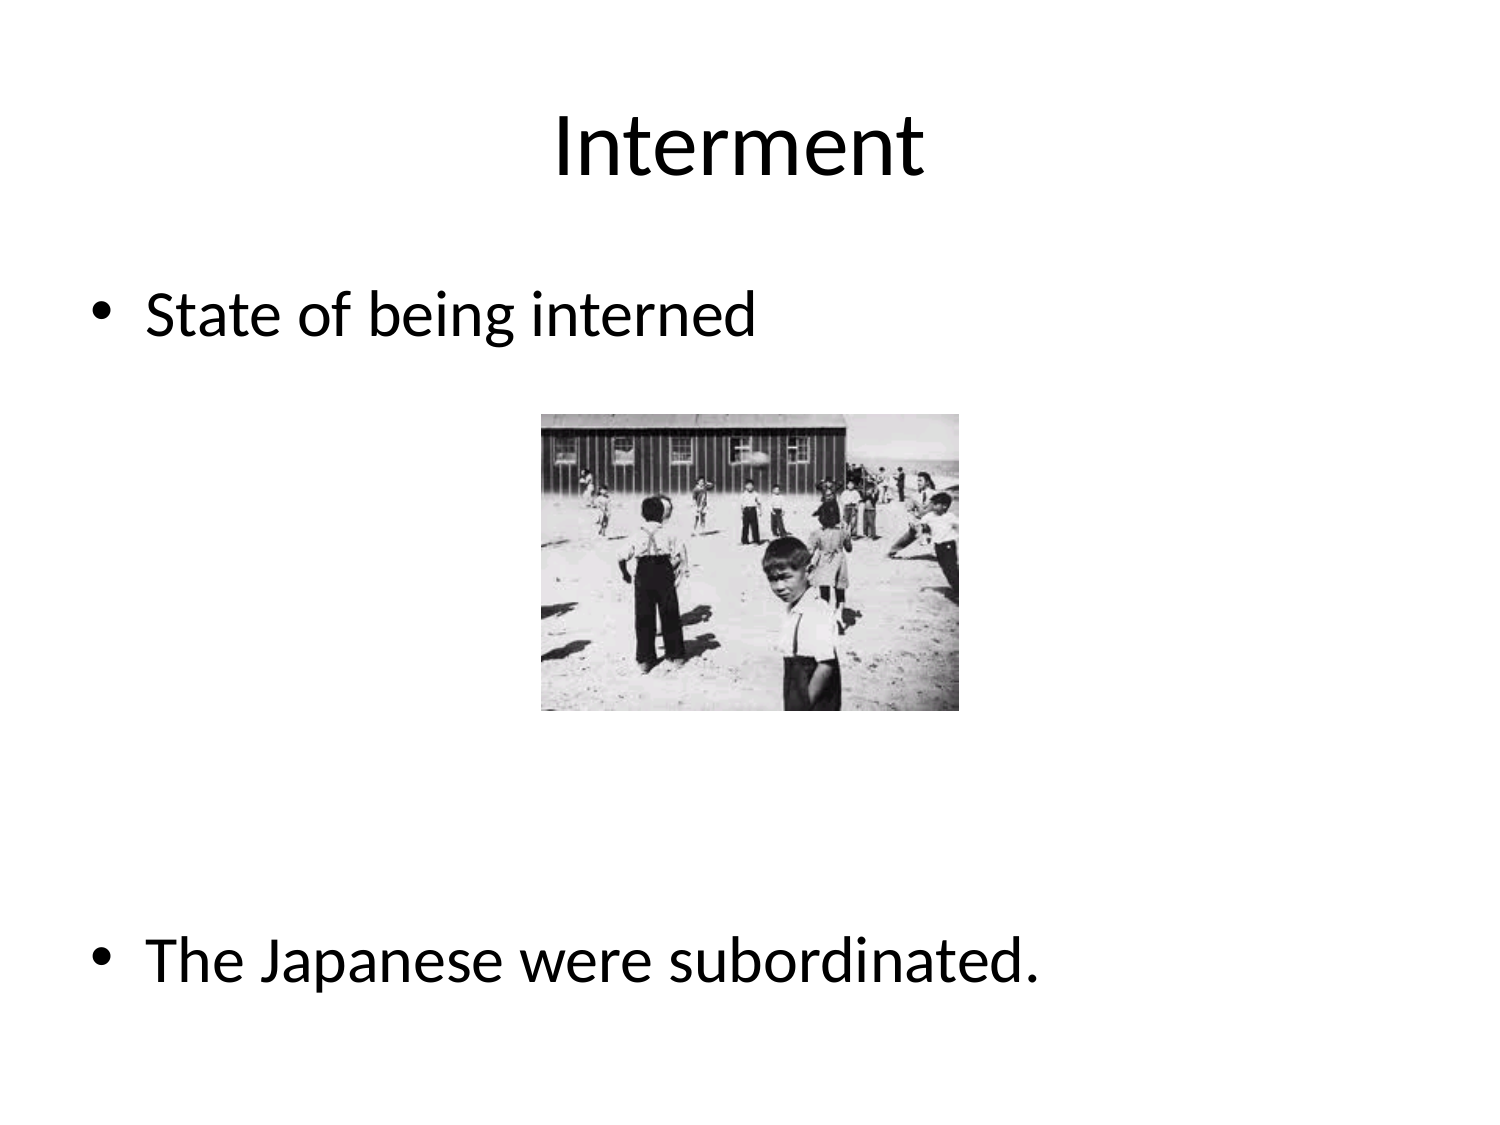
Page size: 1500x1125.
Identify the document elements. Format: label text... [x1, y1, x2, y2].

title Interment [75, 45, 1425, 233]
picture [541, 414, 959, 711]
list State of being interned The Japanese were subordinated. [75, 262, 1425, 1005]
